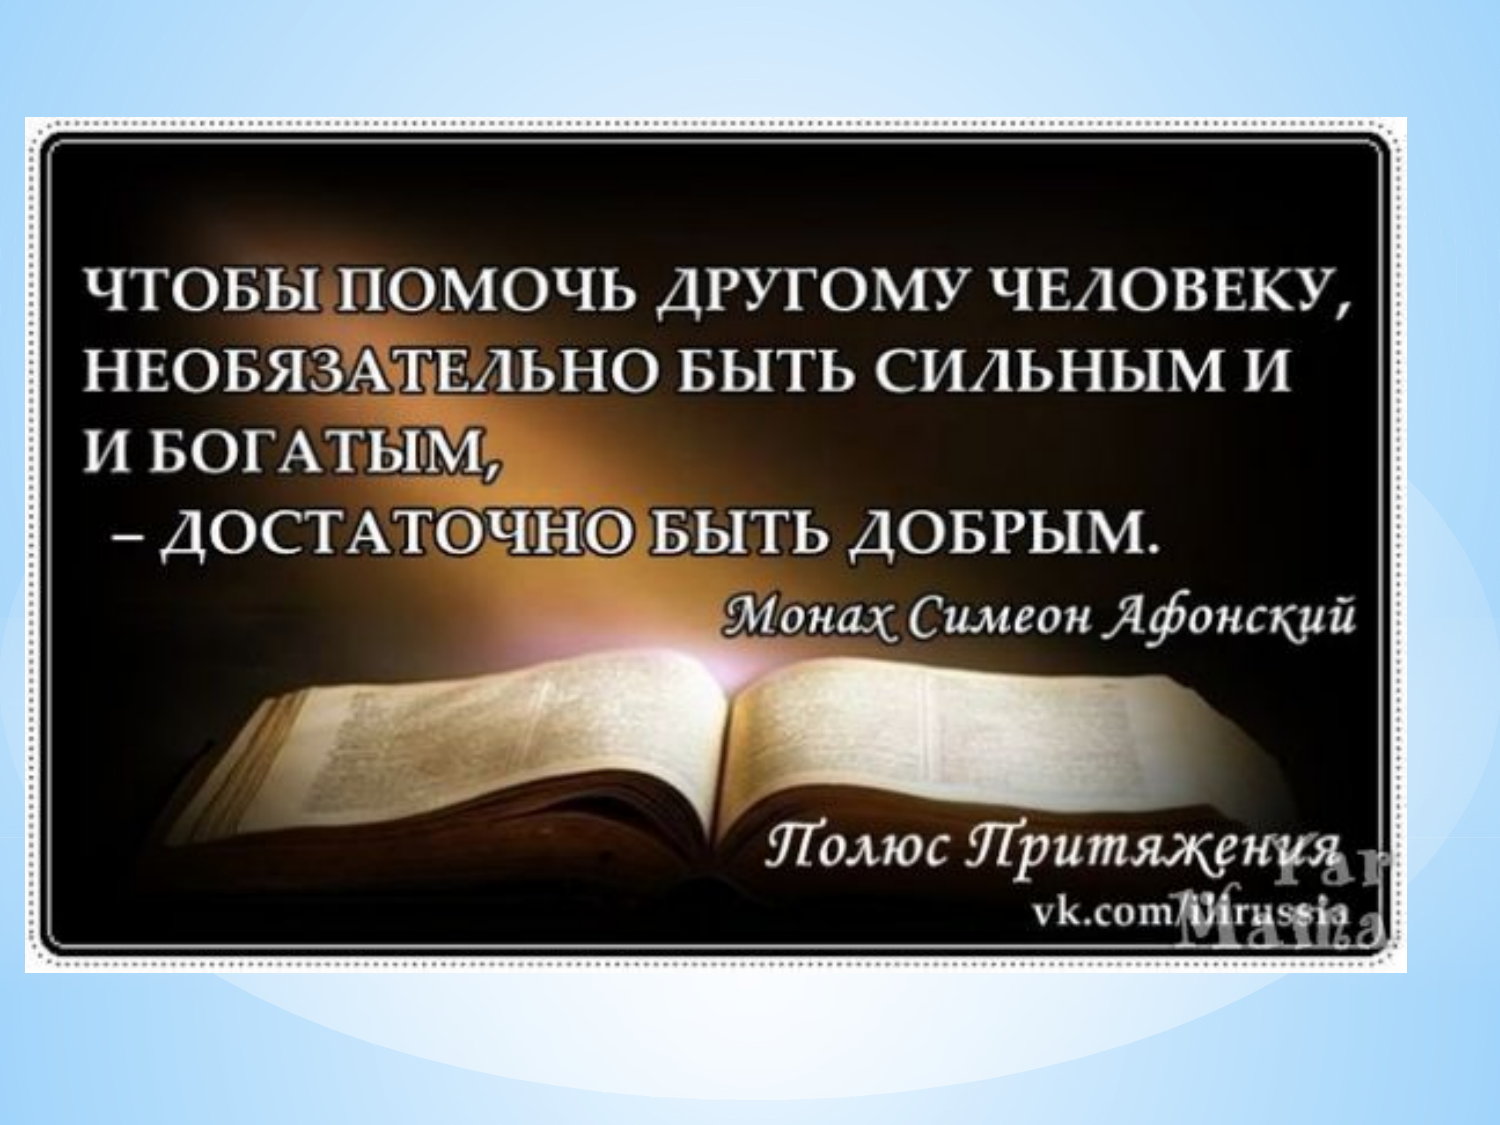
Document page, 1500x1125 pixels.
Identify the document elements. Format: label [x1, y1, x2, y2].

list [25, 116, 1407, 974]
